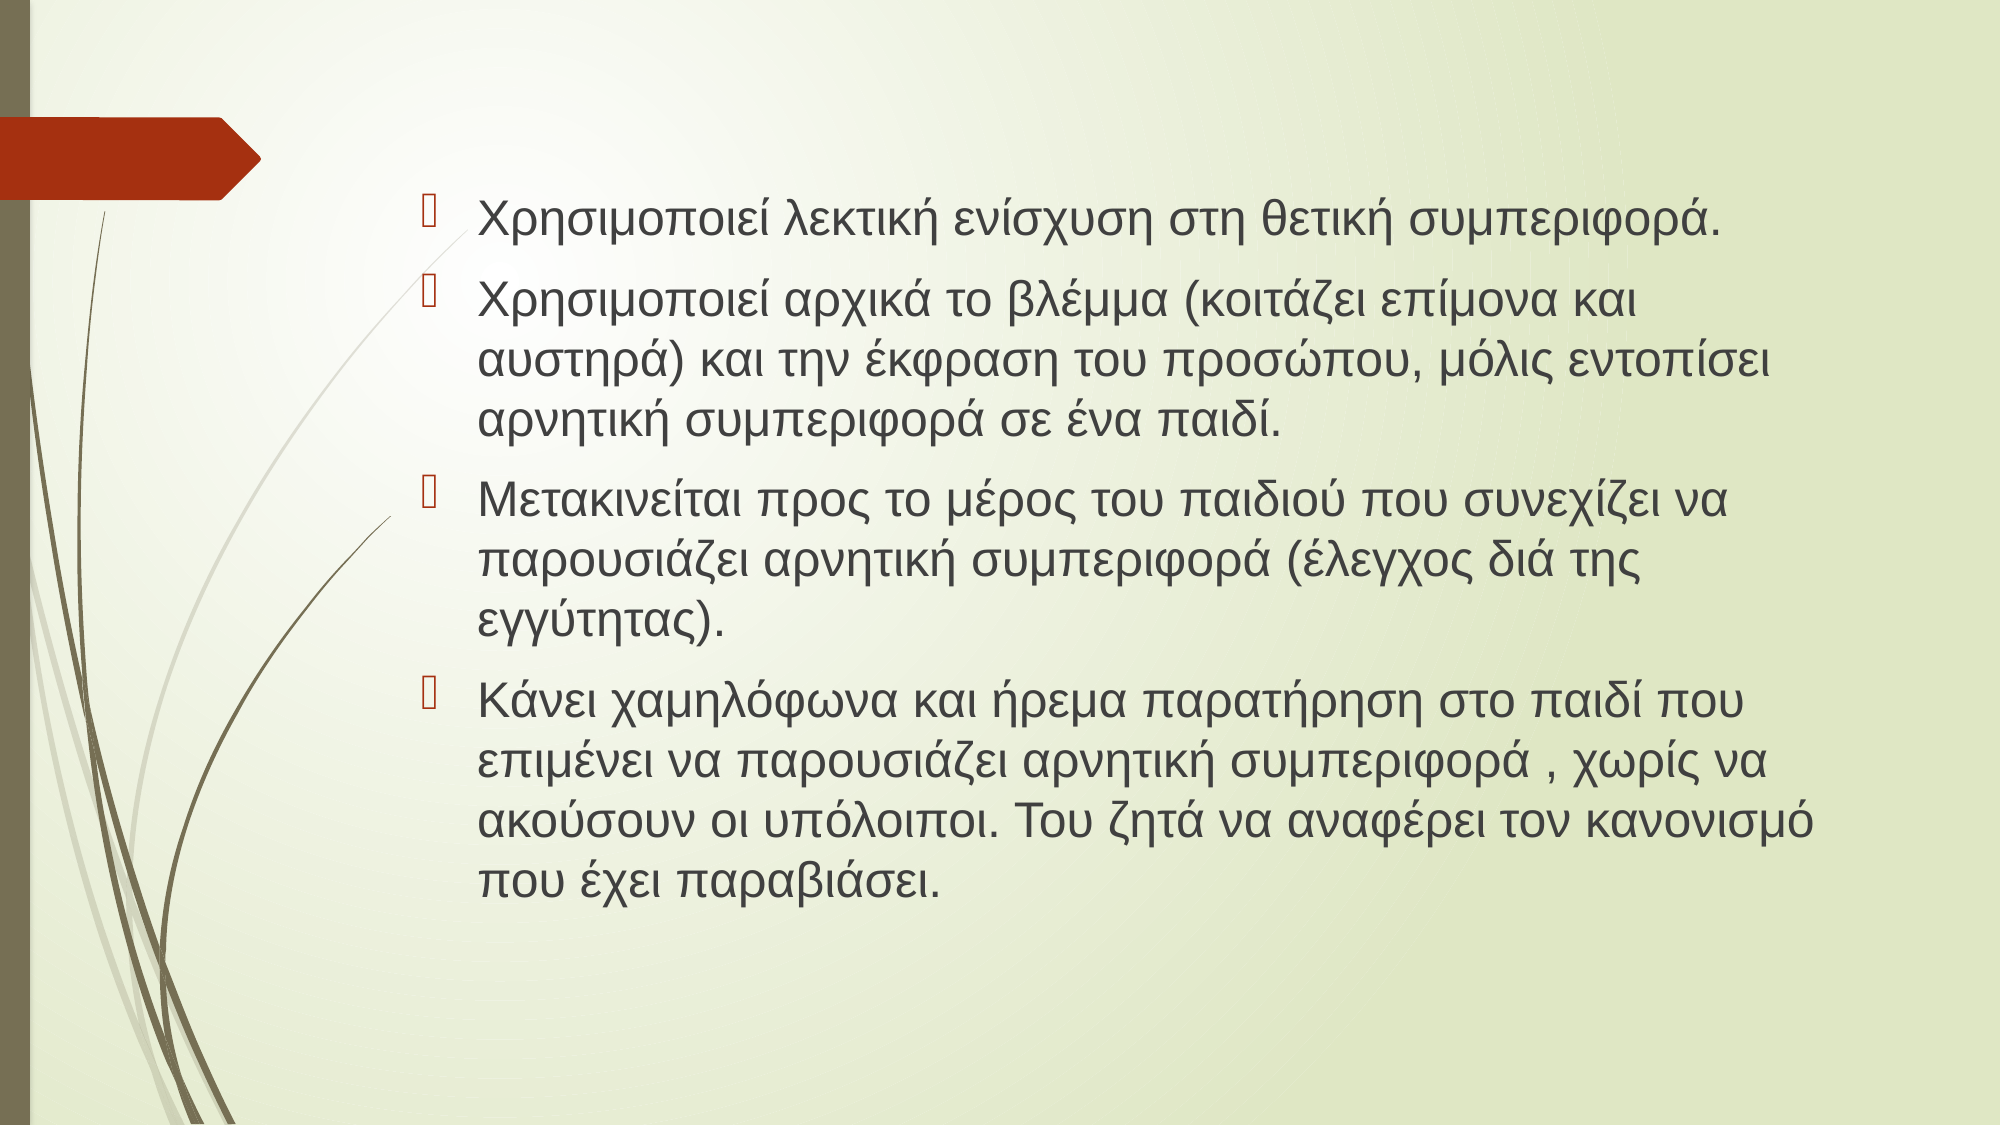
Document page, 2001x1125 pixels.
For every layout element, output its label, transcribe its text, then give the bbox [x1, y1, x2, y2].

list Χρησιμοποιεί λεκτική ενίσχυση στη θετική συμπεριφορά. Χρησιμοποιεί αρχικά το βλέμμα (κοιτάζει επίμονα και αυστηρά) και την έκφραση του προσώπου, μόλις εντοπίσει αρνητική συμπεριφορά σε ένα παιδί. Μετακινείται προς το μέρος του παιδιού που συνεχίζει να παρουσιάζει αρνητική συμπεριφορά (έλεγχος διά της εγγύτητας). Κάνει χαμηλόφωνα και ήρεμα παρατήρηση στο παιδί που επιμένει να παρουσιάζει αρνητική συμπεριφορά , χωρίς να ακούσουν οι υπόλοιποι. Του ζητά να αναφέρει τον κανονισμό που έχει παραβιάσει. [405, 177, 1863, 1014]
